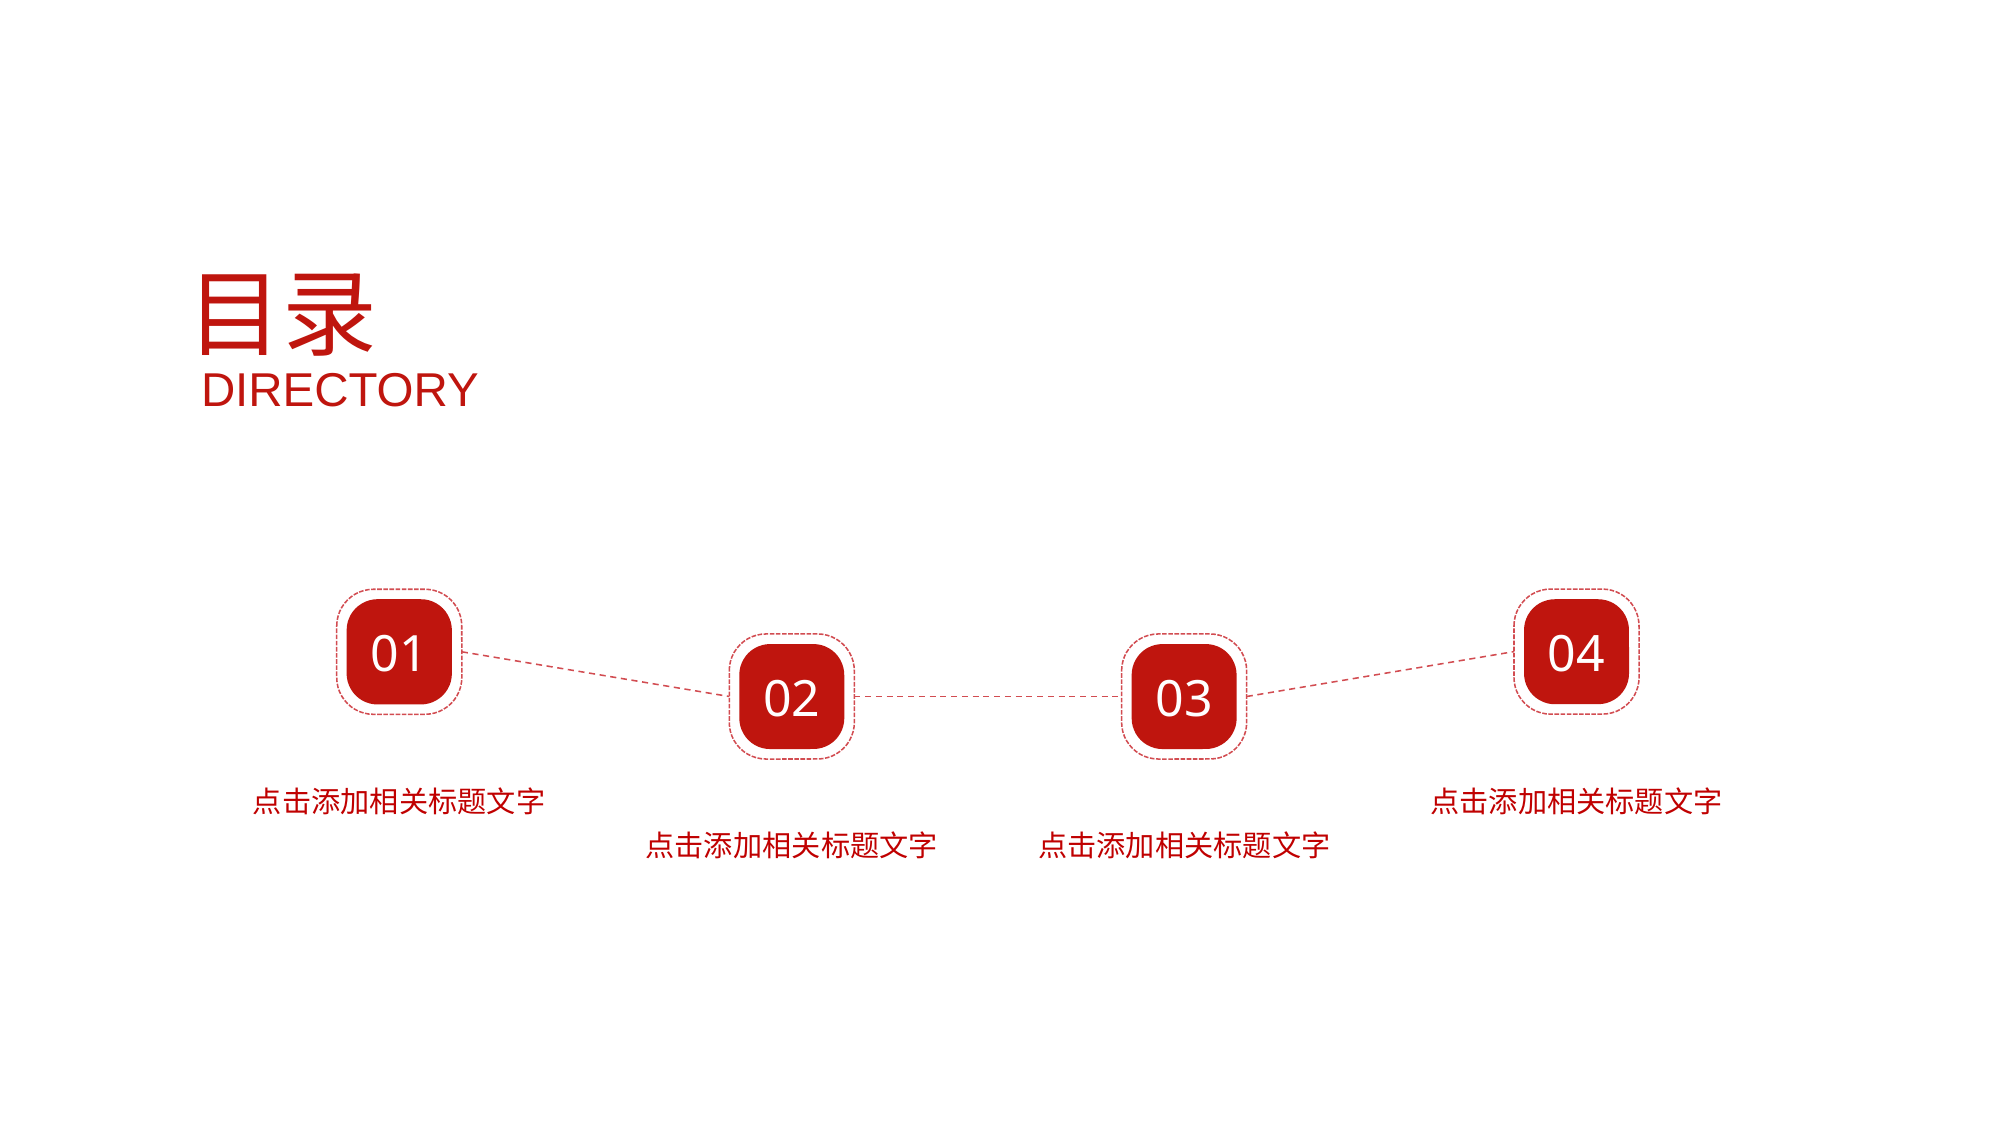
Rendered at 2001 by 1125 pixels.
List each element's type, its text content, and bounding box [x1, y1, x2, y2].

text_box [461, 651, 730, 697]
text_box 点击添加相关标题文字 [606, 819, 978, 870]
text_box [1120, 632, 1248, 761]
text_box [1246, 651, 1514, 697]
text_box [728, 632, 856, 761]
text_box 点击添加相关标题文字 [998, 819, 1370, 870]
text_box 点击添加相关标题文字 [1390, 776, 1763, 827]
text_box 目录 [172, 246, 392, 351]
text_box [335, 588, 463, 716]
text_box 点击添加相关标题文字 [213, 776, 585, 827]
text_box DIRECTORY [172, 351, 509, 424]
text_box [1512, 588, 1641, 716]
